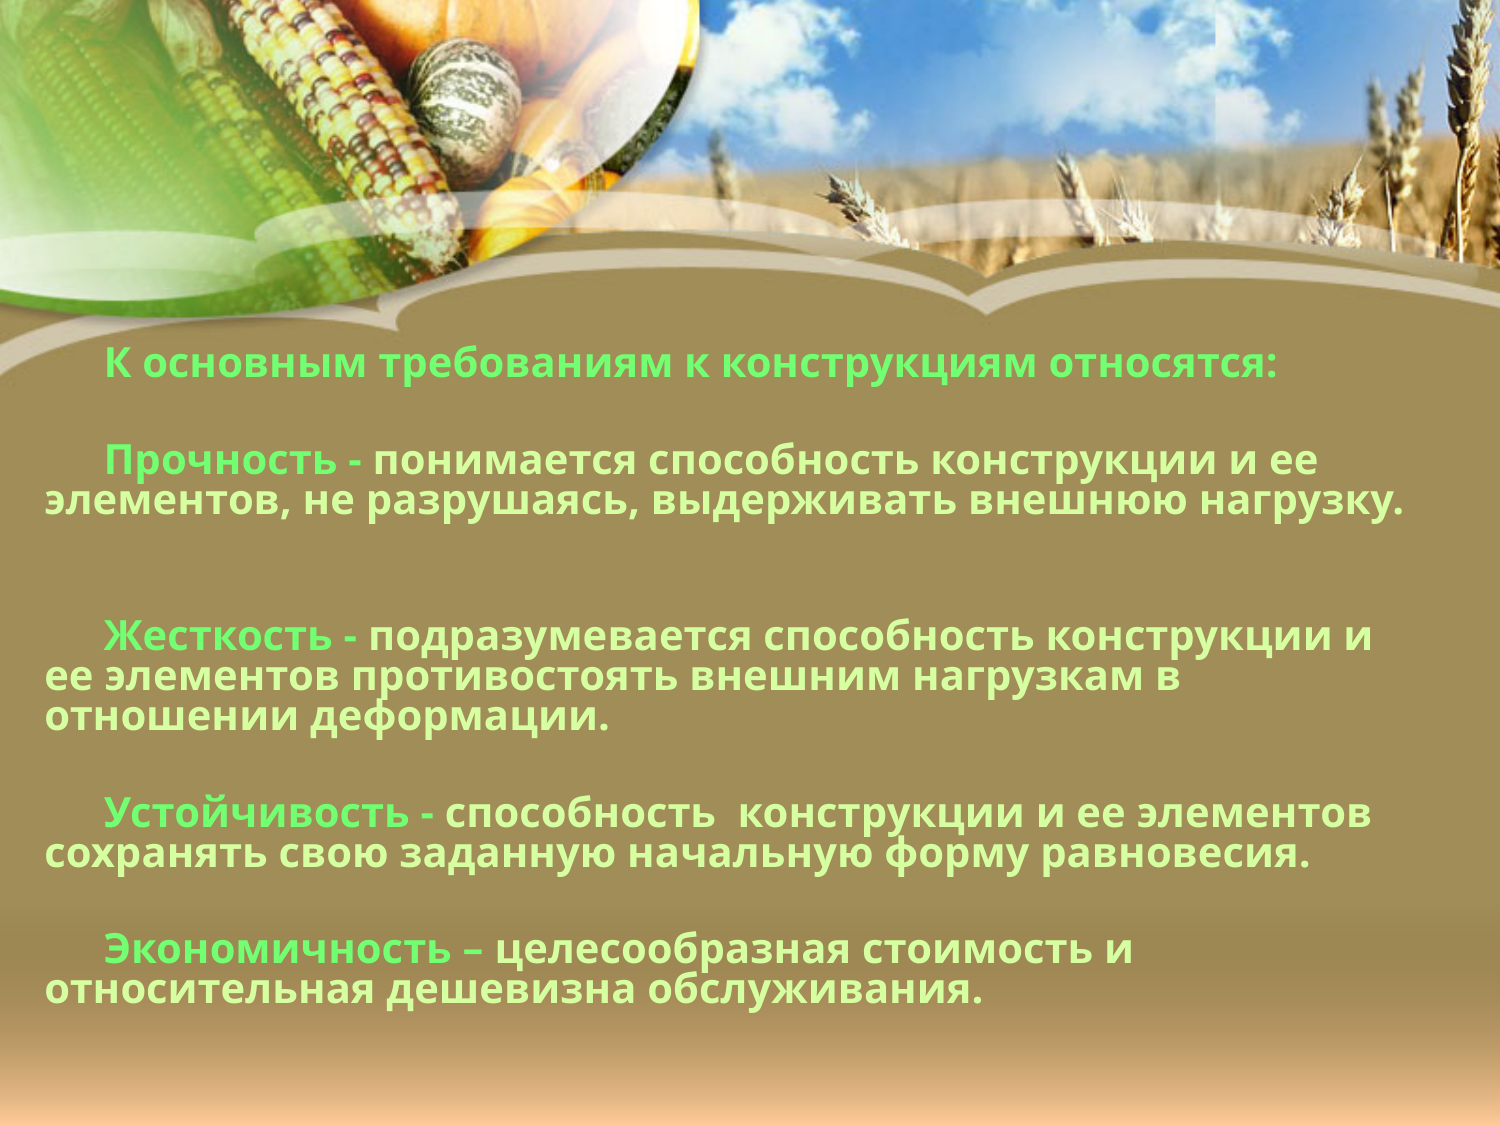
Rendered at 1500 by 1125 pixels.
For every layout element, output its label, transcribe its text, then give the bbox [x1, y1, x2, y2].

list К основным требованиям к конструкциям относятся: Прочность - понимается способность конструкции и ее элементов, не разрушаясь, выдерживать внешнюю нагрузку. Жесткость - подразумевается способность конструкции и ее элементов противостоять внешним нагрузкам в отношении деформации. Устойчивость - способность конструкции и ее элементов сохранять свою заданную начальную форму равновесия. Экономичность – целесообразная стоимость и относительная дешевизна обслуживания. [29, 338, 1447, 1094]
picture [0, 0, 1500, 935]
